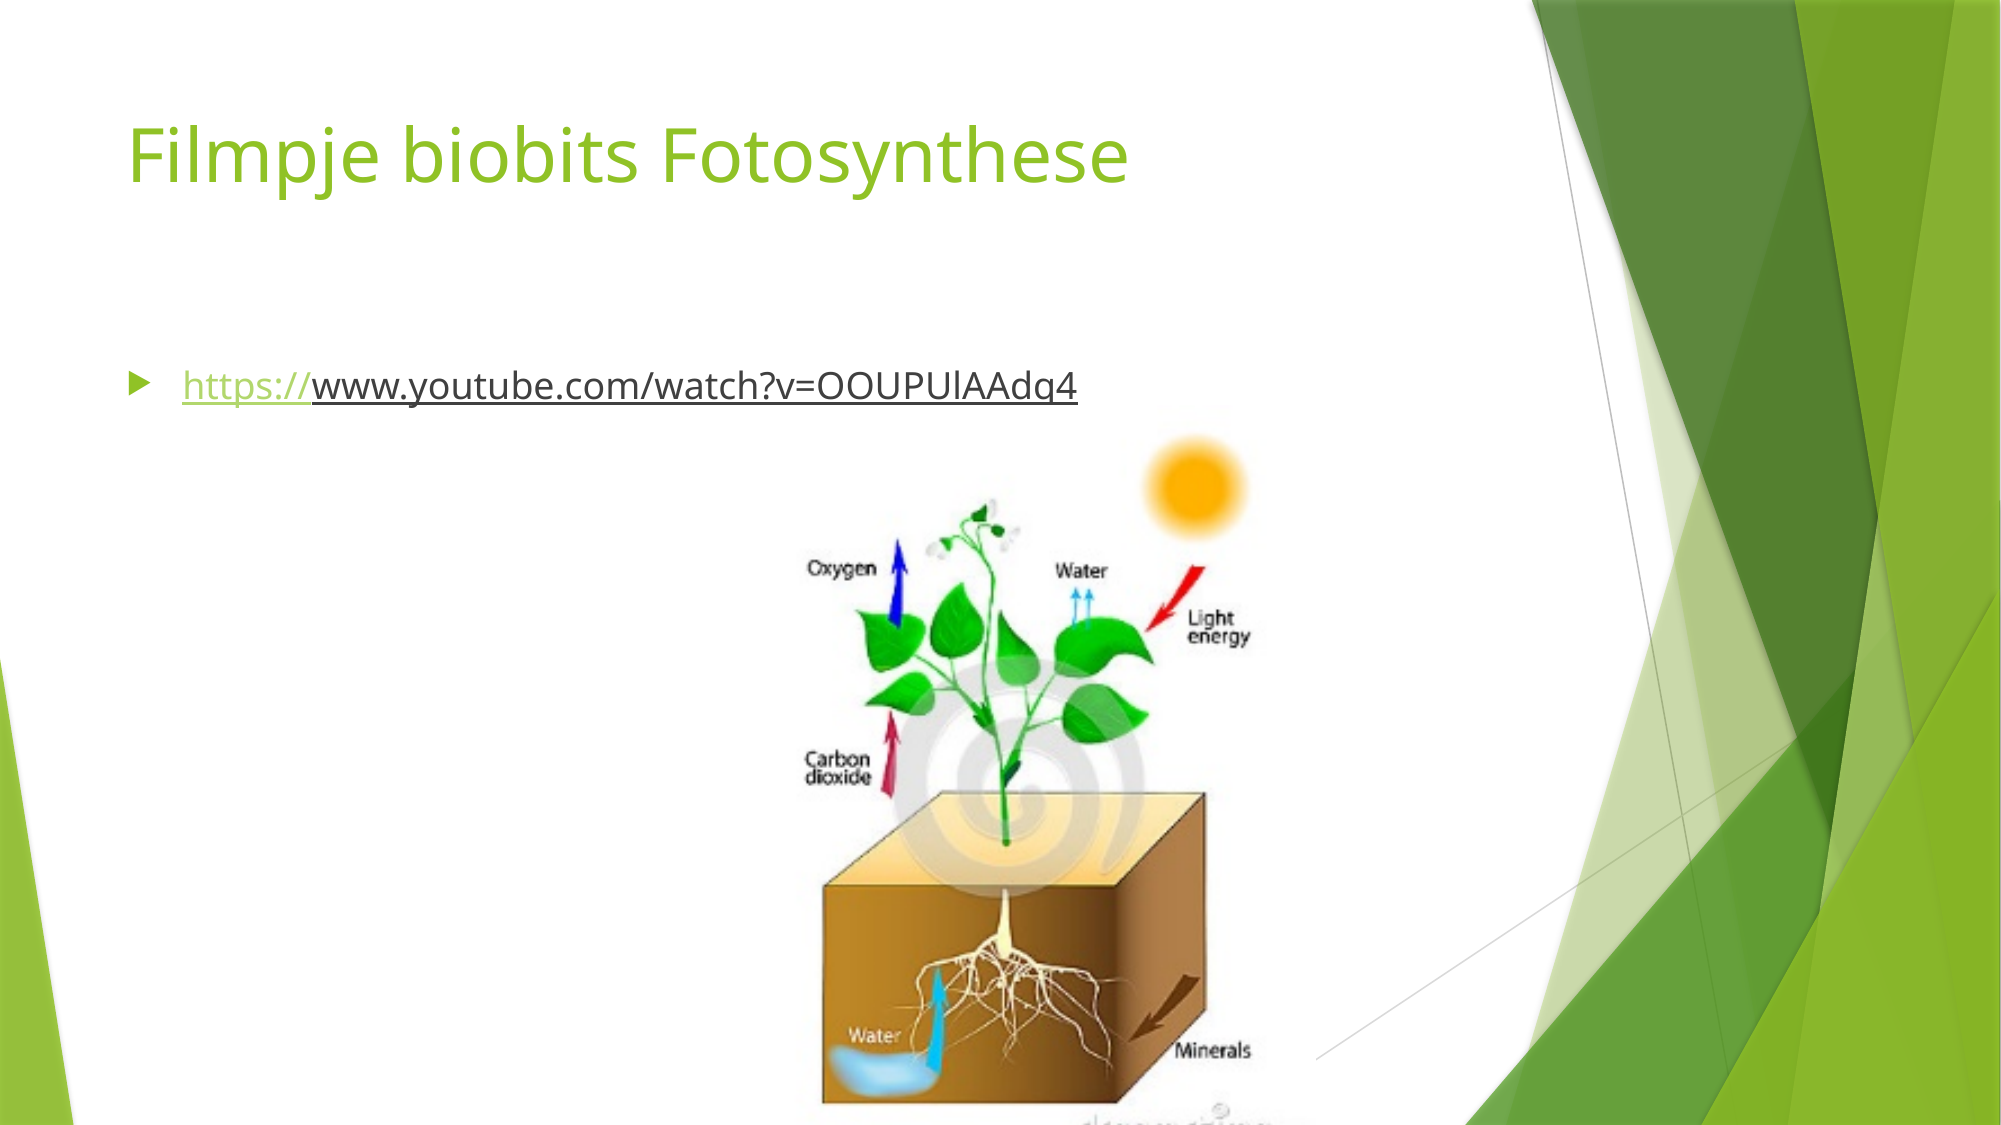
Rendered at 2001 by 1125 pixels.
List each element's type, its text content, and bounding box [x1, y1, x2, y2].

list https://www.youtube.com/watch?v=OOUPUlAAdq4 [111, 354, 1522, 992]
picture [725, 405, 1317, 1125]
title Filmpje biobits Fotosynthese [111, 99, 1522, 317]
